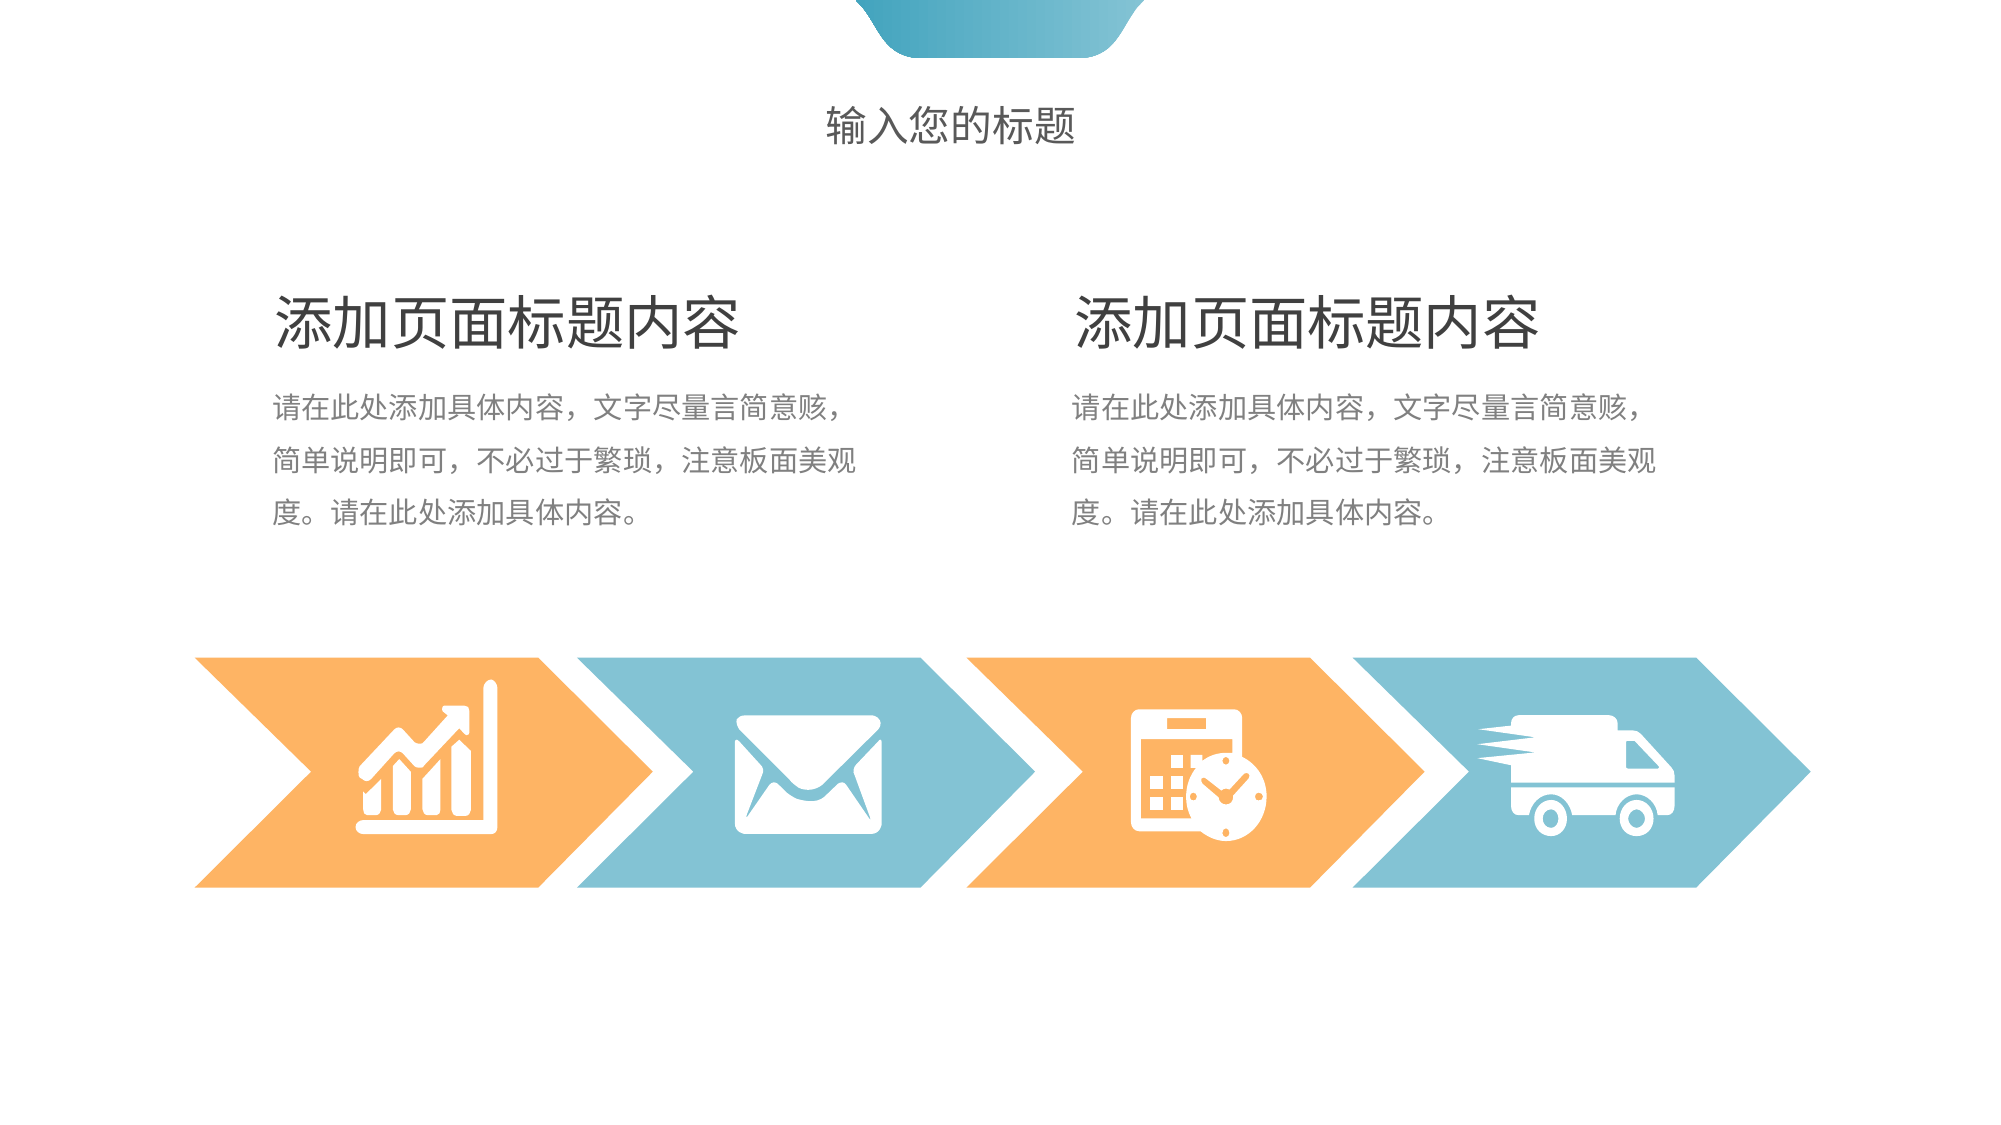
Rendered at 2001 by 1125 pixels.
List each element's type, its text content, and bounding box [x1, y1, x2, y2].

text_box [1534, 799, 1567, 837]
text_box [576, 657, 1036, 888]
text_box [1130, 709, 1267, 842]
text_box 添加页面标题内容 [1059, 278, 1556, 364]
text_box [734, 739, 882, 834]
text_box [1352, 657, 1811, 888]
text_box [854, 0, 1146, 60]
text_box 请在此处添加具体内容，文字尽量言简意赅，简单说明即可，不必过于繁琐，注意板面美观度。请在此处添加具体内容。 [257, 364, 876, 537]
text_box 添加页面标题内容 [260, 278, 756, 364]
text_box [966, 657, 1425, 888]
text_box [1511, 787, 1675, 816]
text_box 输入您的标题 [810, 92, 1190, 158]
text_box 请在此处添加具体内容，文字尽量言简意赅，简单说明即可，不必过于繁琐，注意板面美观度。请在此处添加具体内容。 [1056, 364, 1675, 537]
text_box [194, 657, 653, 888]
text_box [1477, 715, 1675, 783]
text_box [736, 715, 881, 790]
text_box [355, 679, 498, 835]
text_box [1619, 799, 1654, 837]
